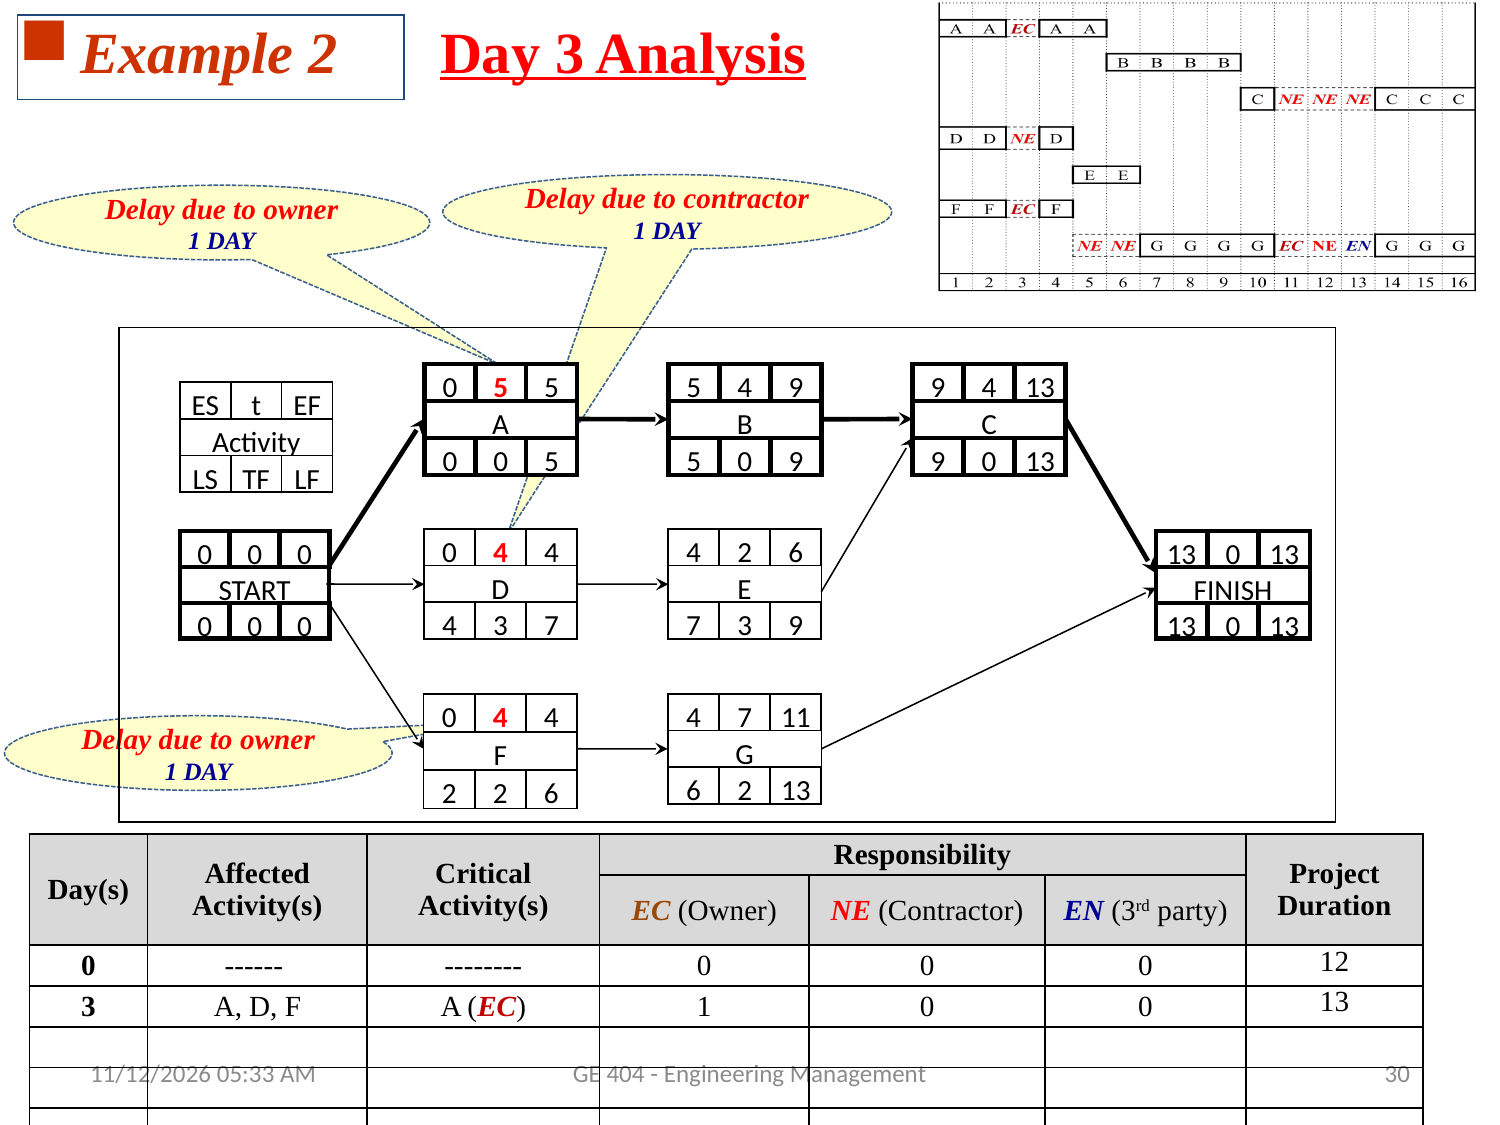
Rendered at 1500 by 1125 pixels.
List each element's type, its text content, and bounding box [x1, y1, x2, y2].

table_cell [1247, 1109, 1422, 1125]
text_box Example 2 [17, 14, 404, 100]
table_cell [810, 1028, 1044, 1067]
table_cell 13 [1247, 987, 1422, 1026]
table_cell A (EC) [368, 987, 599, 1026]
table_cell 0 [810, 987, 1044, 1026]
table_cell 0 [30, 946, 147, 985]
table_cell ------ [148, 946, 366, 985]
table_cell [148, 1028, 366, 1042]
text_box Delay due to owner 1 DAY [2, 717, 113, 789]
table_cell A, D, F [148, 987, 366, 1026]
table_cell [1046, 1068, 1245, 1107]
table_cell [1247, 1028, 1422, 1042]
table_header Responsibility [600, 835, 1245, 874]
table_cell [1046, 1109, 1245, 1125]
table_cell [600, 1103, 808, 1107]
table_header Critical Activity(s) [368, 835, 599, 944]
table_cell [368, 1068, 599, 1107]
table_cell NE (Contractor) [810, 876, 1044, 944]
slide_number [75, 1042, 425, 1103]
table_cell [148, 1103, 366, 1107]
table_cell [368, 1109, 599, 1125]
table_cell [810, 1109, 1044, 1125]
table_cell -------- [368, 946, 599, 985]
table_cell [30, 1109, 147, 1125]
table_header Project Duration [1247, 835, 1422, 944]
table_cell 0 [810, 946, 1044, 985]
table_cell [600, 1028, 808, 1042]
text_box Day 3 Analysis [425, 7, 857, 93]
table_cell [148, 1109, 366, 1125]
footer GE 404 - Engineering Management [512, 1042, 988, 1103]
table_cell [30, 1068, 147, 1107]
picture [937, 2, 1477, 299]
table_cell 0 [1046, 987, 1245, 1026]
table_cell [368, 1028, 599, 1067]
table_cell 1 [600, 987, 808, 1026]
table_cell 0 [1046, 946, 1245, 985]
table_cell [30, 1028, 147, 1067]
table_cell [810, 1068, 1044, 1107]
table_cell [600, 1109, 808, 1125]
table_cell EN (3rd party) [1046, 876, 1245, 944]
table_cell 12 [1247, 946, 1422, 985]
table_header Day(s) [30, 835, 147, 944]
text_box Delay due to owner 1 DAY [11, 183, 441, 325]
table_cell [1046, 1028, 1245, 1067]
table_cell EC (Owner) [600, 876, 808, 944]
text_box Delay due to contractor 1 DAY [440, 172, 894, 325]
table_cell 0 [600, 946, 808, 985]
table_header Affected Activity(s) [148, 835, 366, 944]
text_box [118, 327, 1336, 823]
slide_number 30 [1074, 1042, 1425, 1103]
table_cell 3 [30, 987, 147, 1026]
table_cell [1247, 1103, 1422, 1107]
